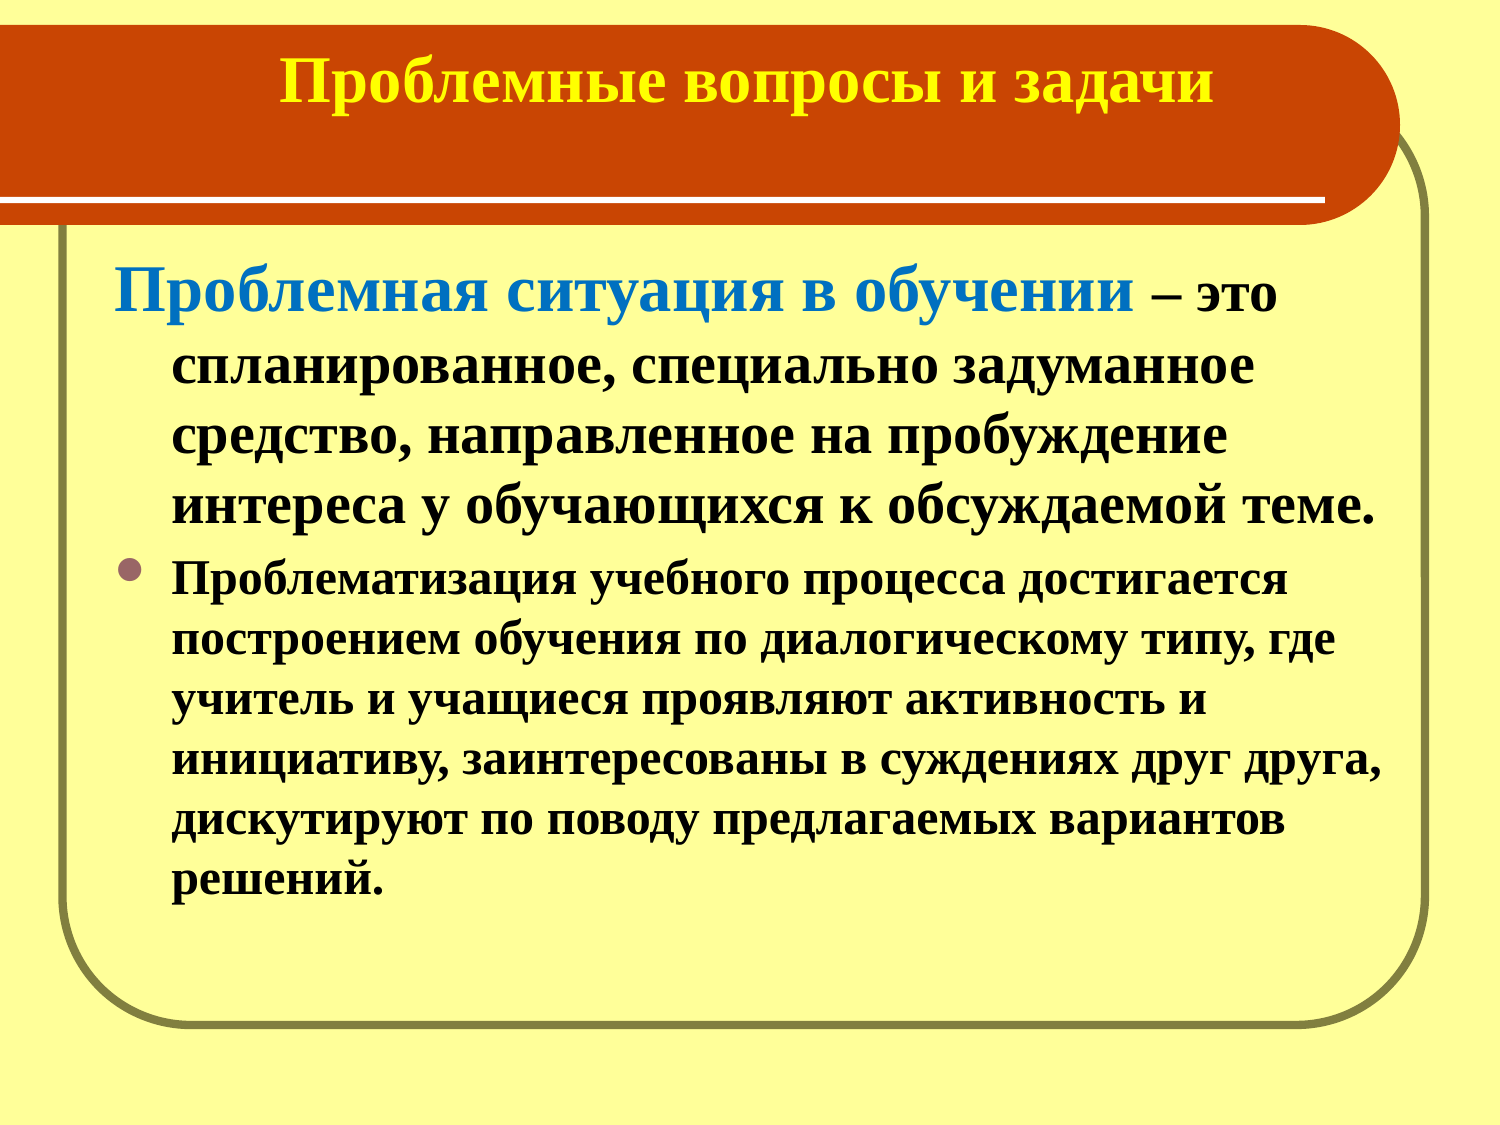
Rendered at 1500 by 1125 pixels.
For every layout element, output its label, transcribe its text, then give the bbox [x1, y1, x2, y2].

title Проблемные вопросы и задачи [149, 74, 1348, 188]
list Проблемная ситуация в обучении – это спланированное, специально задуманное средство, направленное на пробуждение интереса у обучающихся к обсуждаемой теме. Проблематизация учебного процесса достигается построением обучения по диалогическому типу, где учитель и учащиеся проявляют активность и инициативу, заинтересованы в суждениях друг друга, дискутируют по поводу предлагаемых вариантов решений. [99, 237, 1401, 988]
